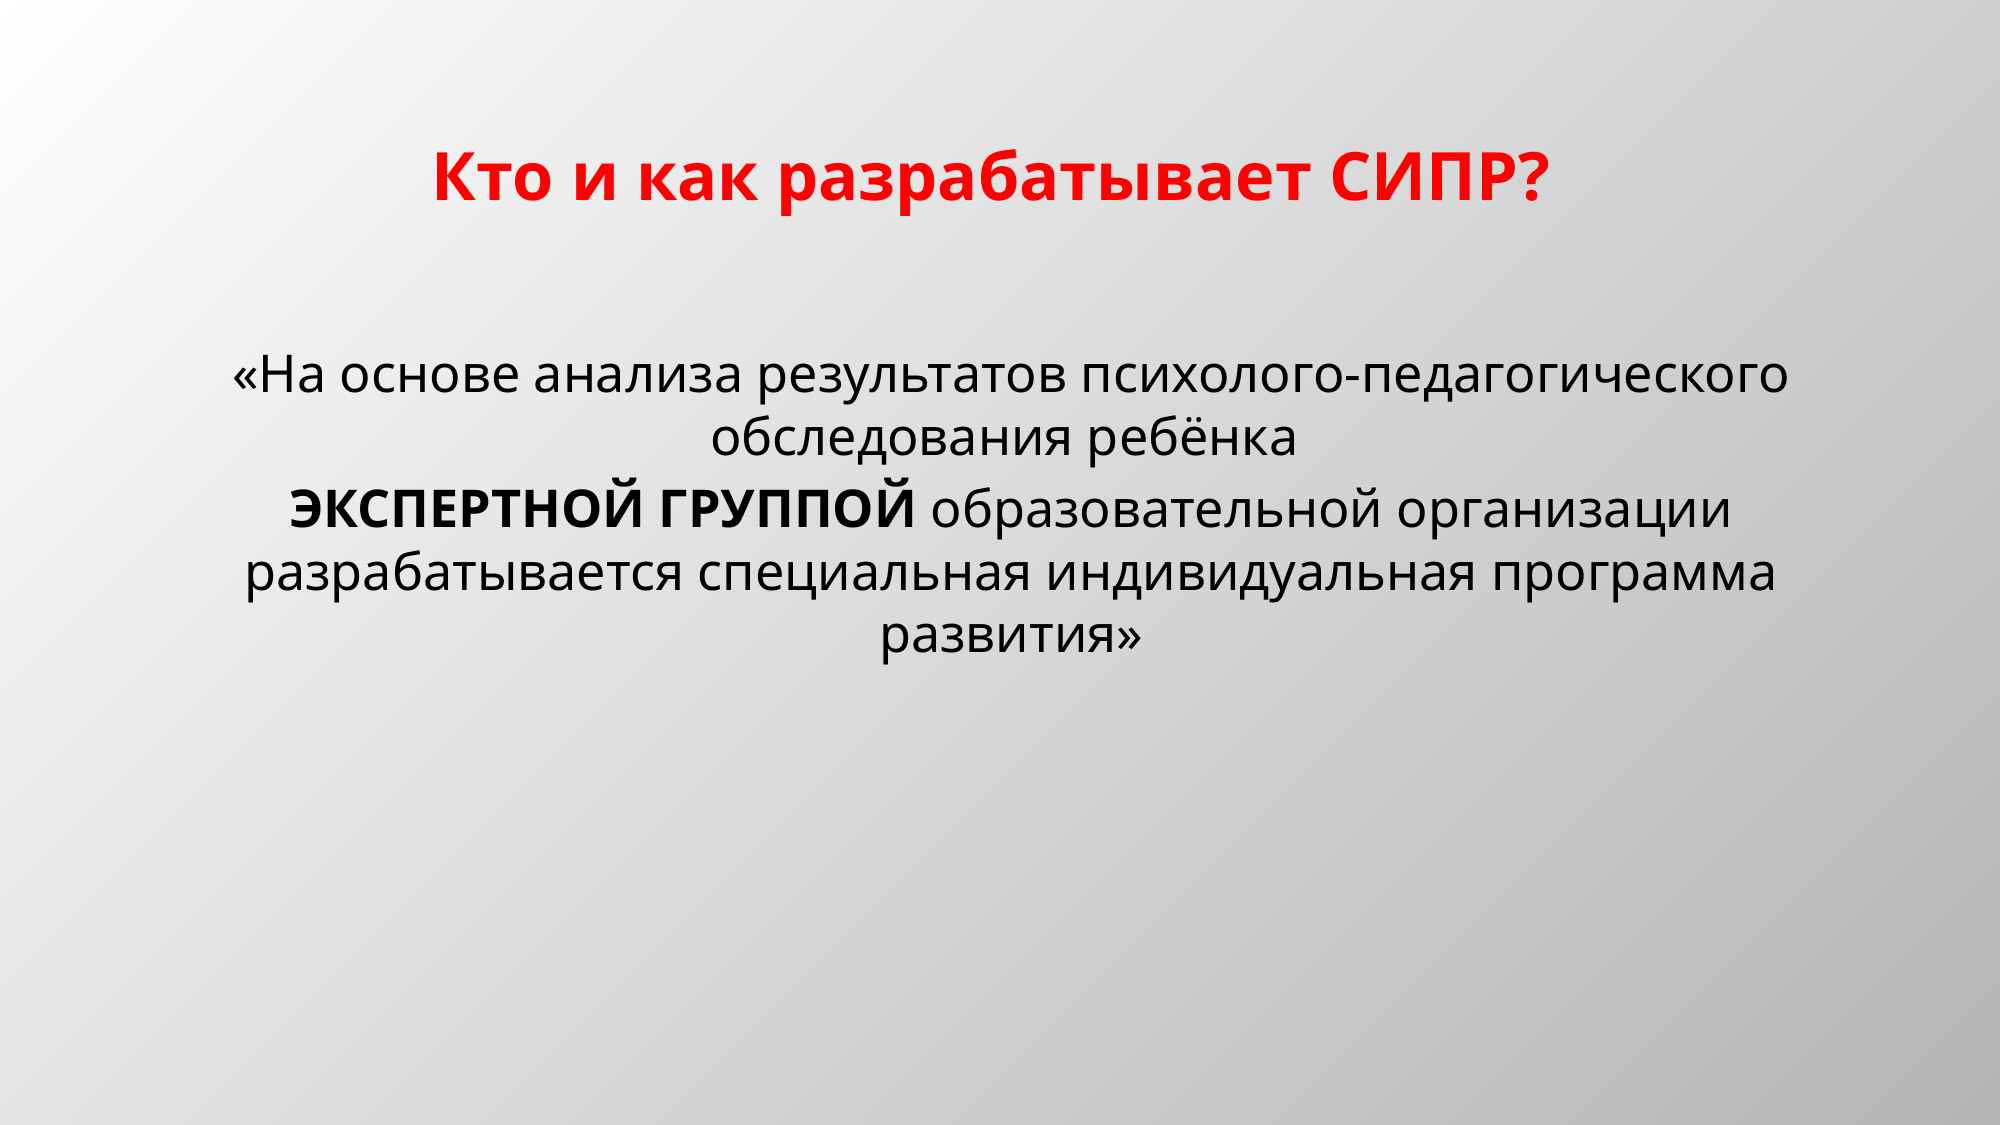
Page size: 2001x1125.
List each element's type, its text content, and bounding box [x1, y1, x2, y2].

list «На основе анализа результатов психолого-педагогического обследования ребёнка ЭКСПЕРТНОЙ ГРУППОЙ образовательной организации разрабатывается специальная индивидуальная программа развития» [99, 262, 1900, 1035]
title Кто и как разрабатывает СИПР? [324, 45, 1675, 262]
